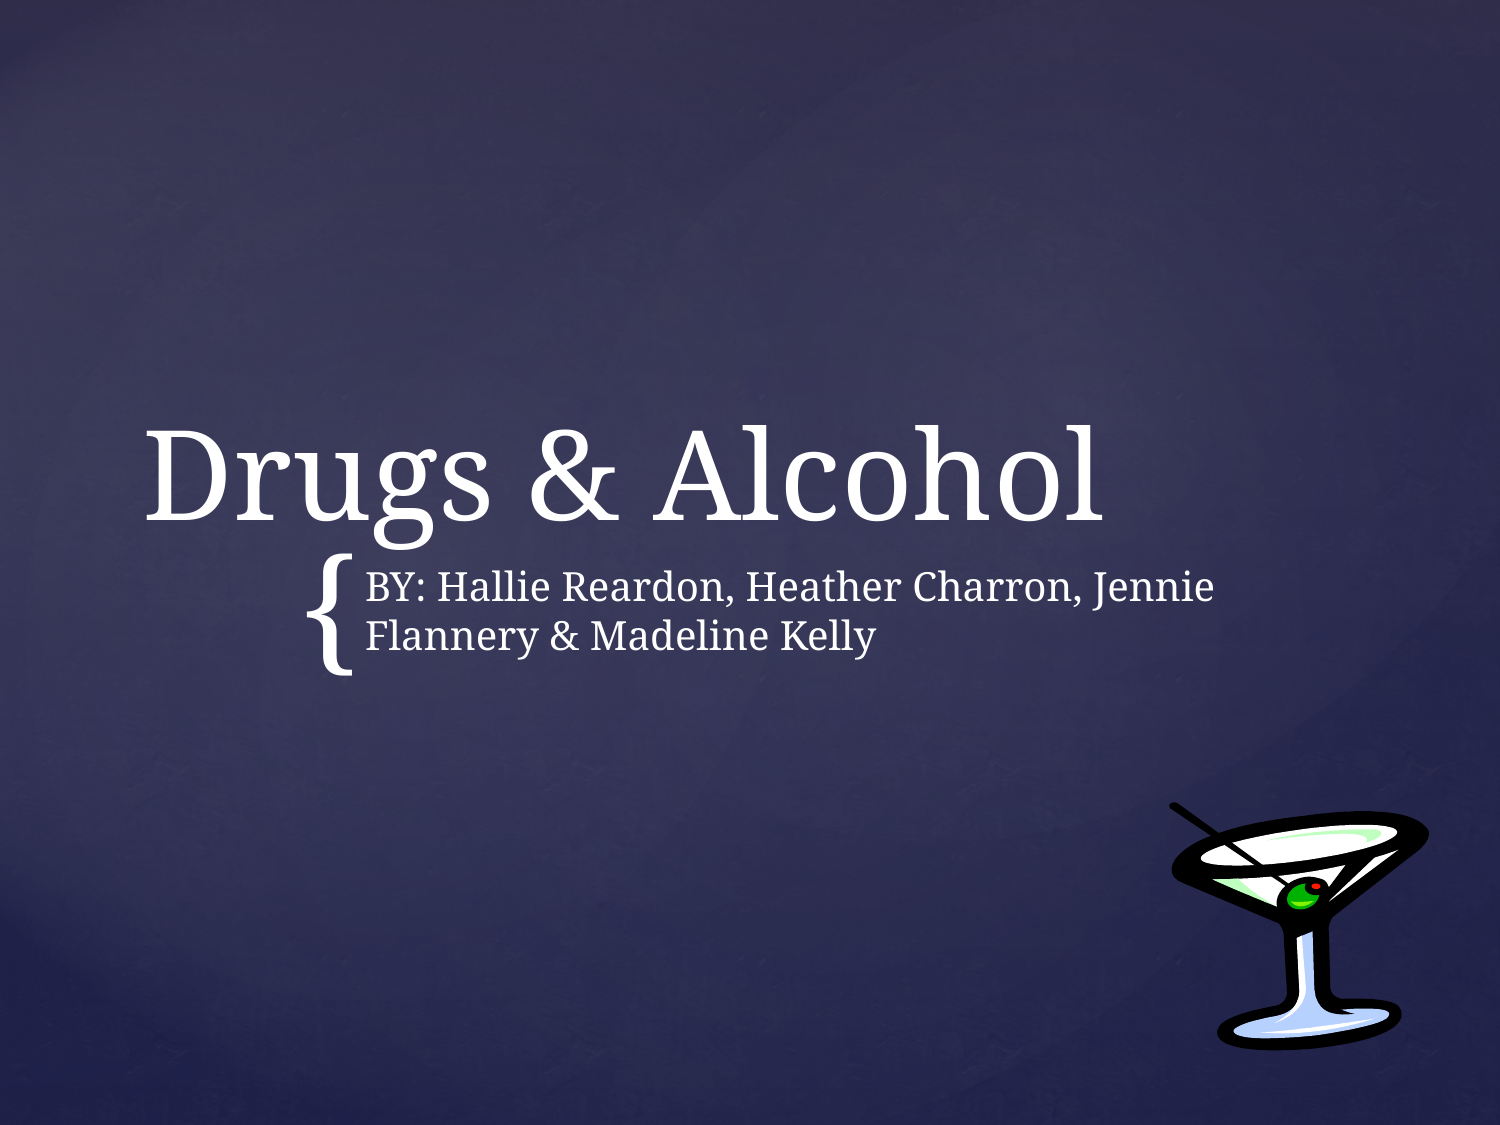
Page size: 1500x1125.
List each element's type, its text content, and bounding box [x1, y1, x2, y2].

title Drugs & Alcohol [127, 200, 1365, 554]
picture [1160, 799, 1438, 1058]
subtitle BY: Hallie Reardon, Heather Charron, Jennie Flannery & Madeline Kelly [350, 553, 1363, 667]
